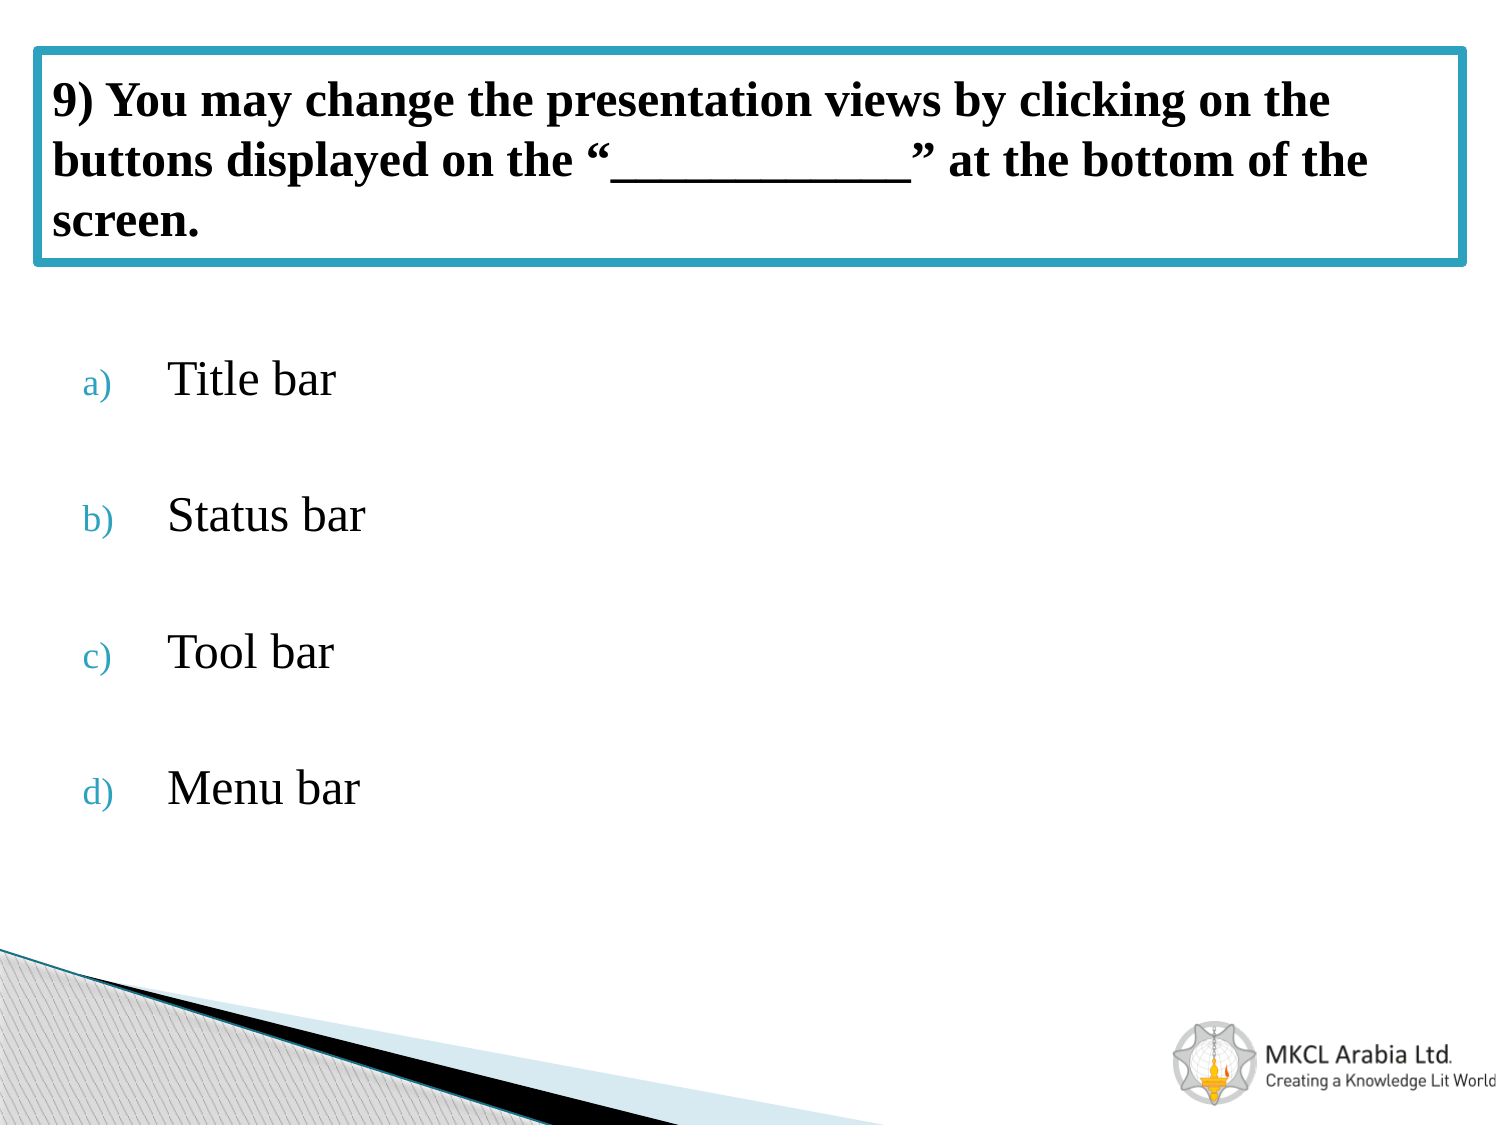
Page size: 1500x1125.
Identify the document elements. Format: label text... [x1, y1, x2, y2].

list Title bar Status bar Tool bar Menu bar [50, 337, 1400, 943]
picture [1172, 1021, 1496, 1106]
title 9) You may change the presentation views by clicking on the buttons displayed on the “____________” at the bottom of the screen. [33, 46, 1467, 267]
